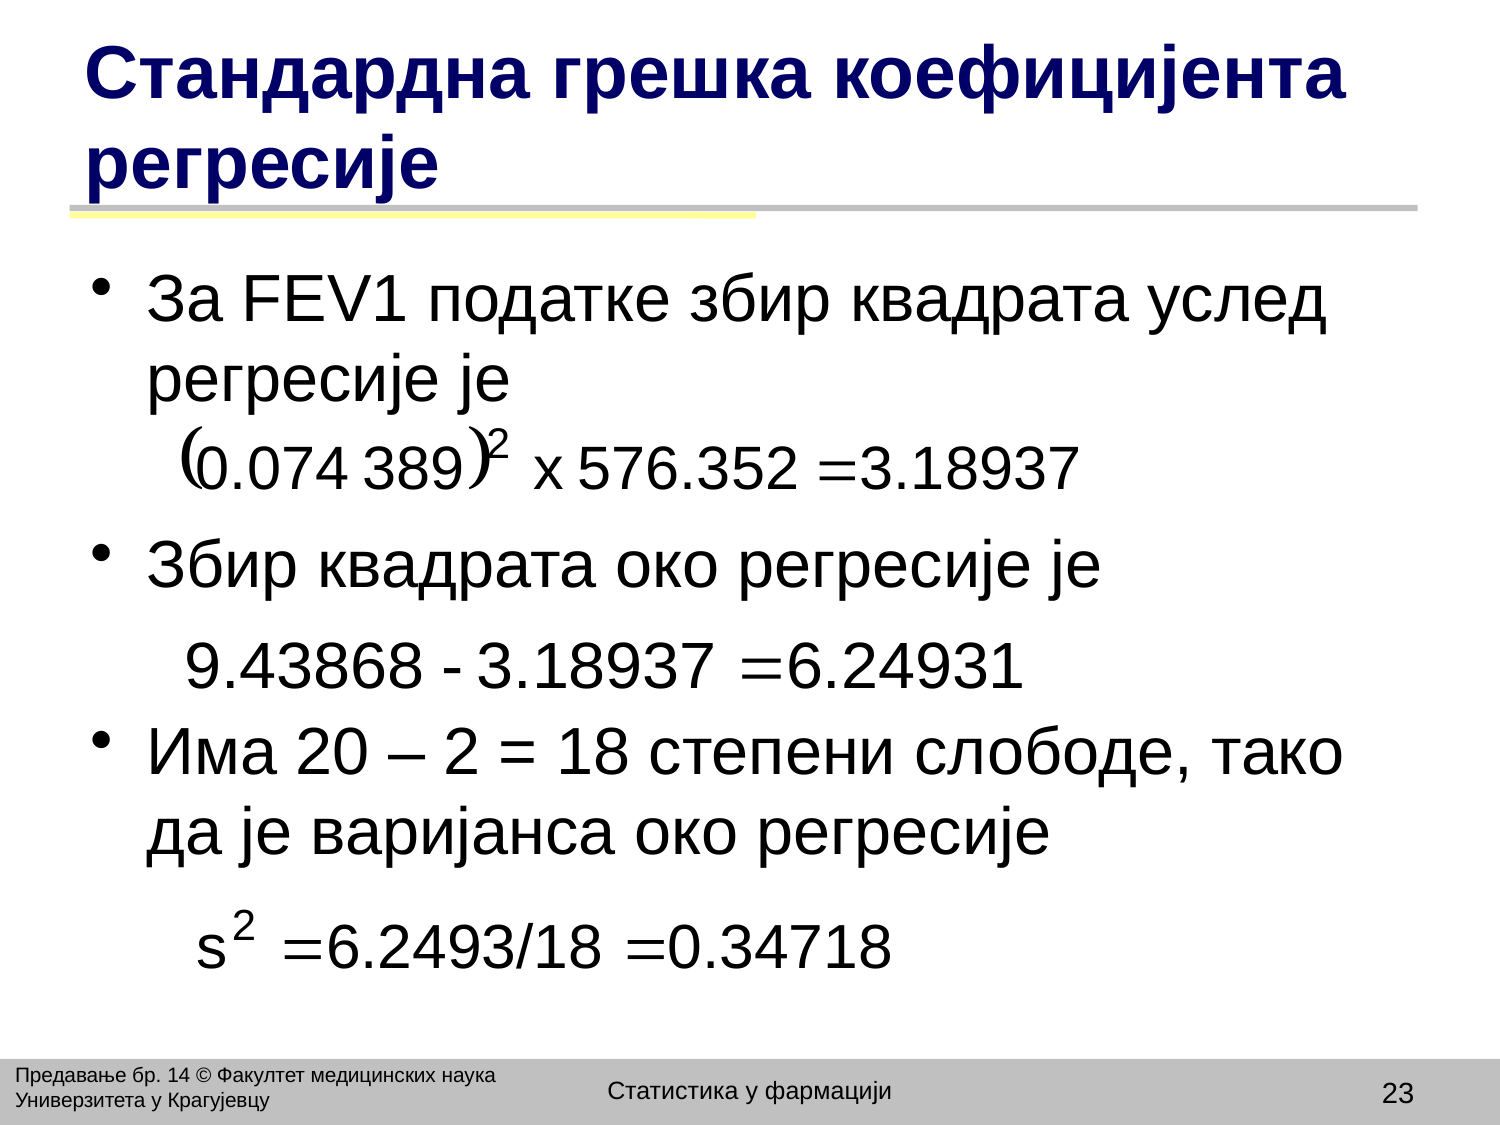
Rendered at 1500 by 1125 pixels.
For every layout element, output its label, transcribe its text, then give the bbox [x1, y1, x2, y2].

list За FEV1 податке збир квадрата услед регресије је Збир квадрата око регресије је Има 20 – 2 = 18 степени слободе, тако да је варијанса око регресије [74, 246, 1426, 546]
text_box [168, 409, 1095, 521]
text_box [185, 893, 911, 988]
footer Статистика у фармацији [512, 1066, 988, 1125]
list За FEV1 податке збир квадрата услед регресије је Збир квадрата око регресије је Има 20 – 2 = 18 степени слободе, тако да је варијанса око регресије [74, 547, 1426, 1023]
slide_number Предавање бр. 14 © Факултет медицинских наука Универзитета у Крагујевцу [0, 1053, 622, 1108]
title Стандардна грешка коефицијента регресије [69, 19, 1426, 208]
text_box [173, 622, 1034, 709]
slide_number 23 [1079, 1066, 1430, 1125]
